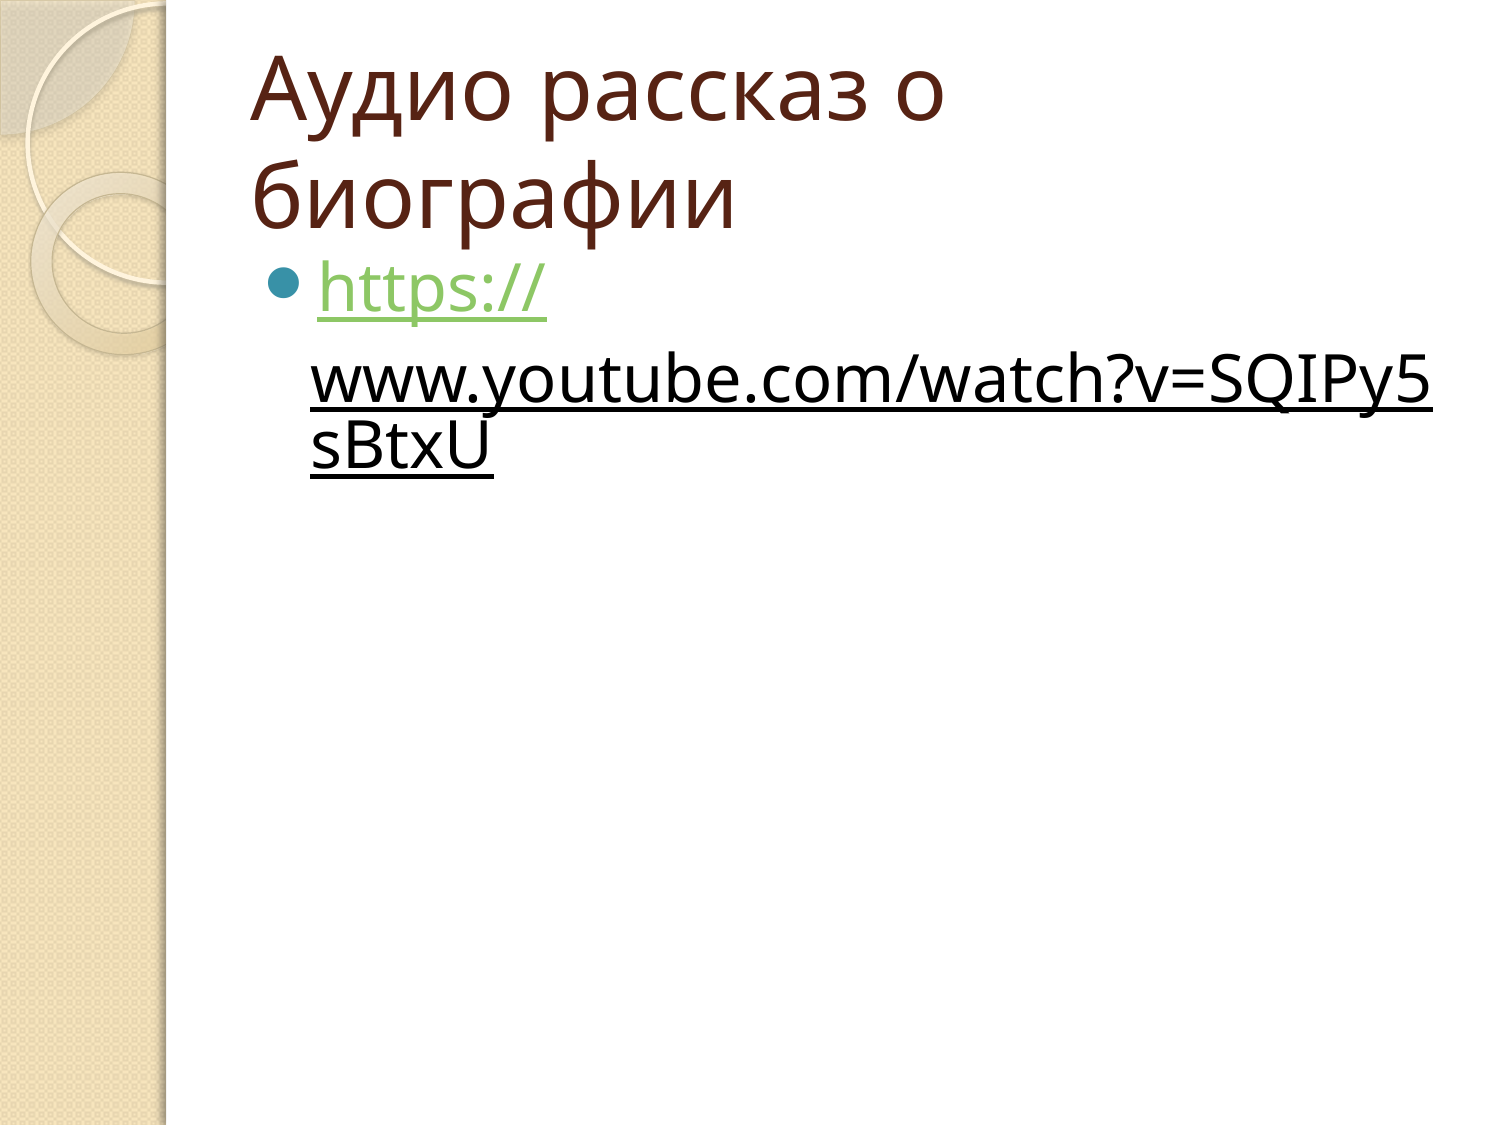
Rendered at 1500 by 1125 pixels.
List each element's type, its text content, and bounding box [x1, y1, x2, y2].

title Аудио рассказ о биографии [235, 45, 1466, 233]
list https://www.youtube.com/watch?v=SQIPy5sBtxU [235, 237, 1466, 1025]
